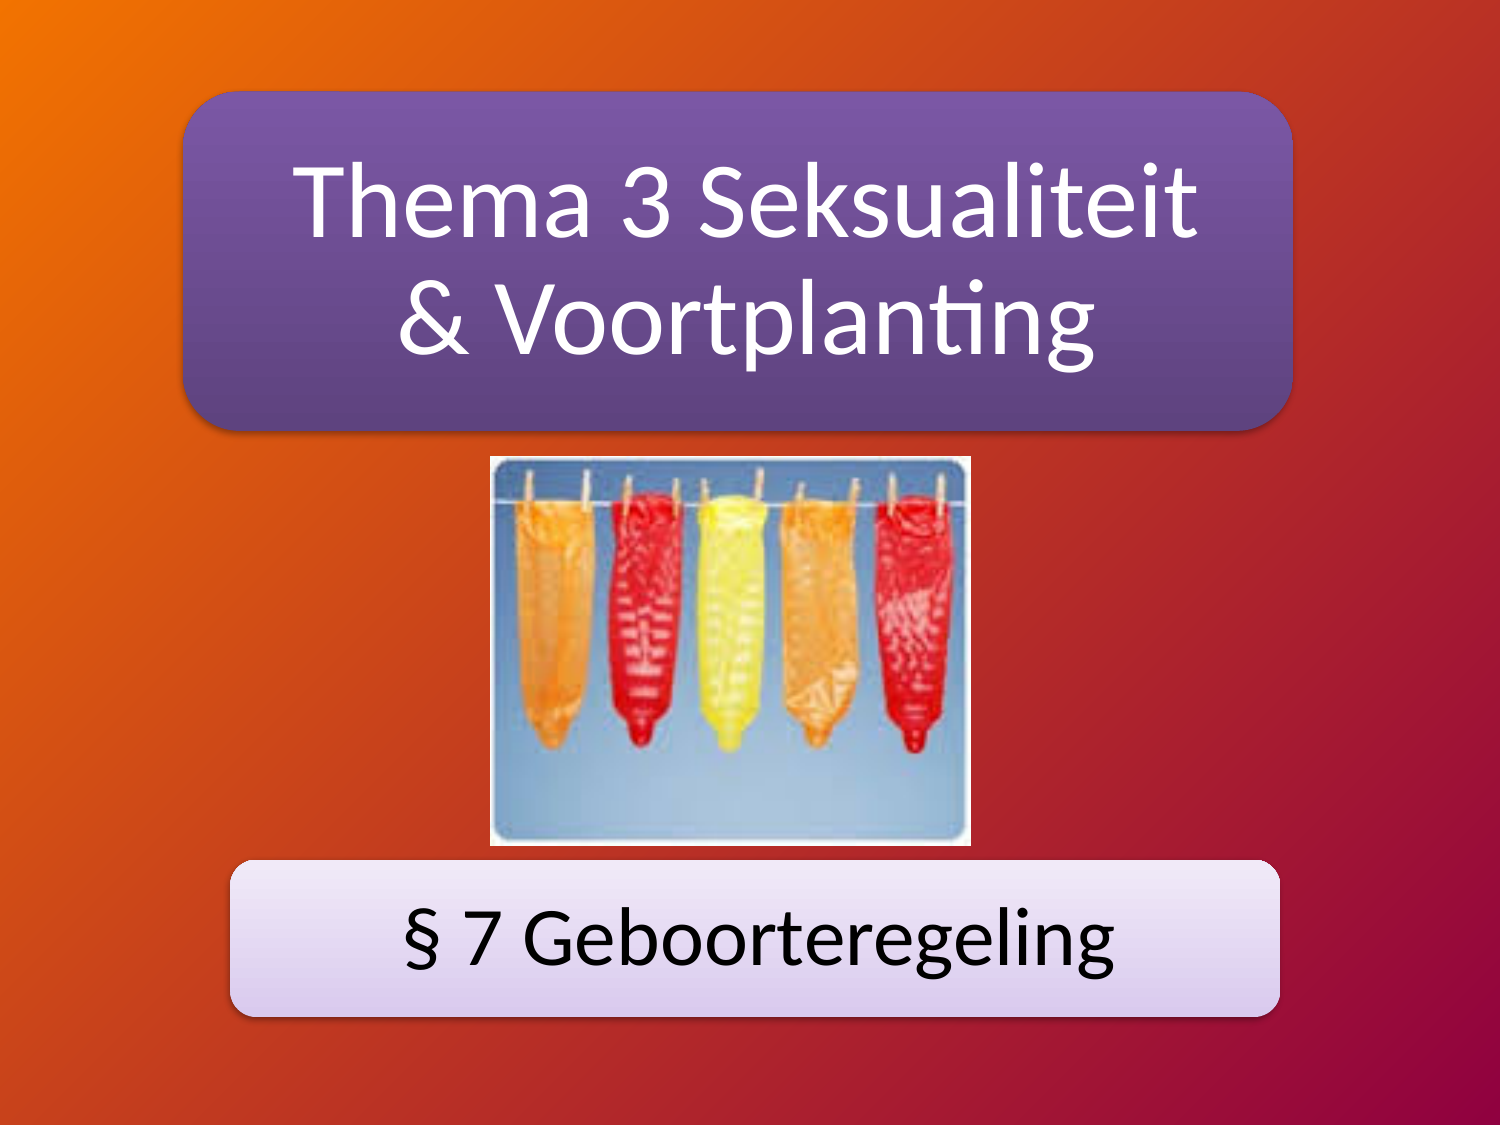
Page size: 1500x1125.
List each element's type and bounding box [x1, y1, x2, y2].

picture [489, 455, 972, 846]
text_box [229, 857, 1281, 1020]
text_box [182, 89, 1294, 433]
